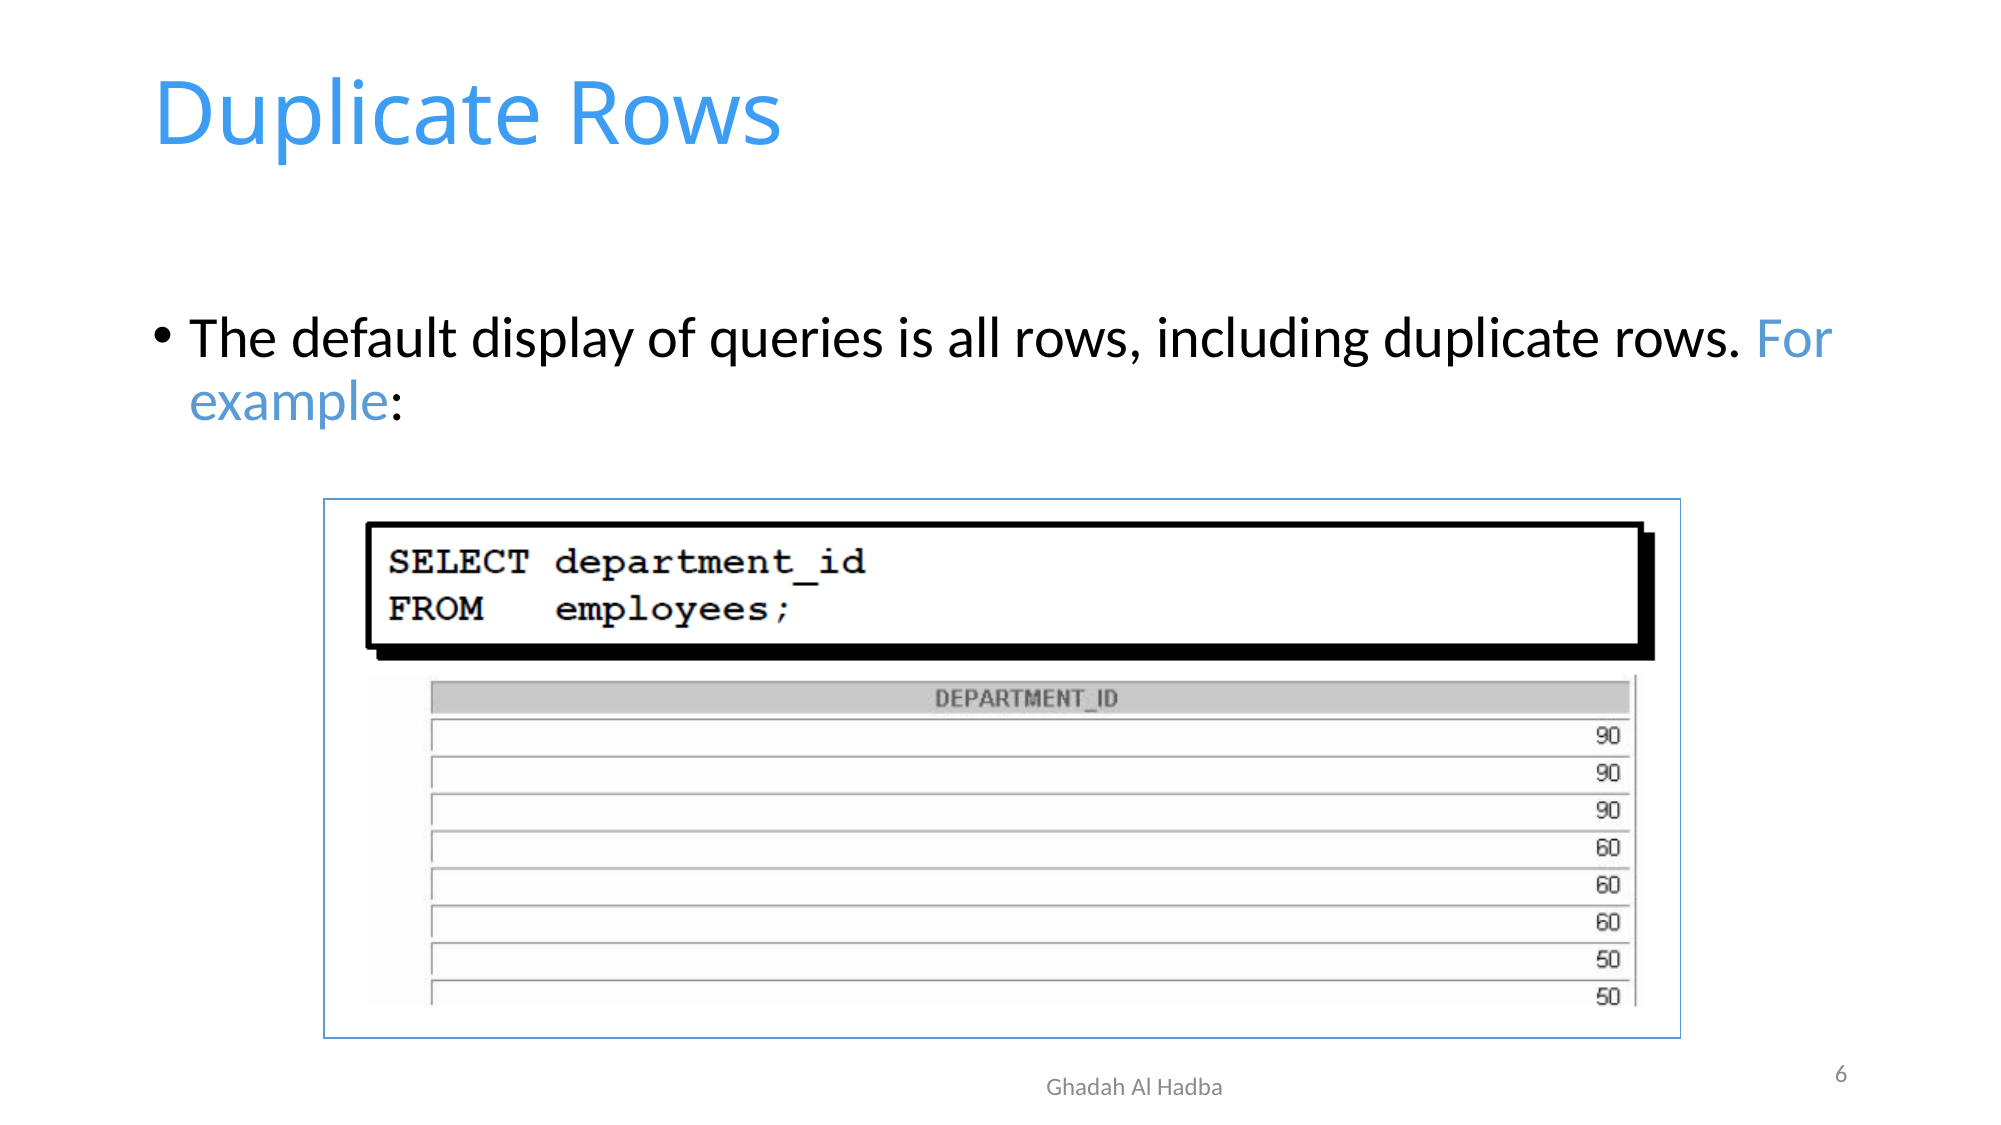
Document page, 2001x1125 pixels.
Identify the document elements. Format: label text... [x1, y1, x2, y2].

footer Ghadah Al Hadba [683, 1062, 1587, 1108]
slide_number 6 [1412, 1042, 1863, 1103]
picture [324, 499, 1680, 1038]
list The default display of queries is all rows, including duplicate rows. For example: [137, 299, 1863, 1014]
title Duplicate Rows [137, 59, 1863, 278]
